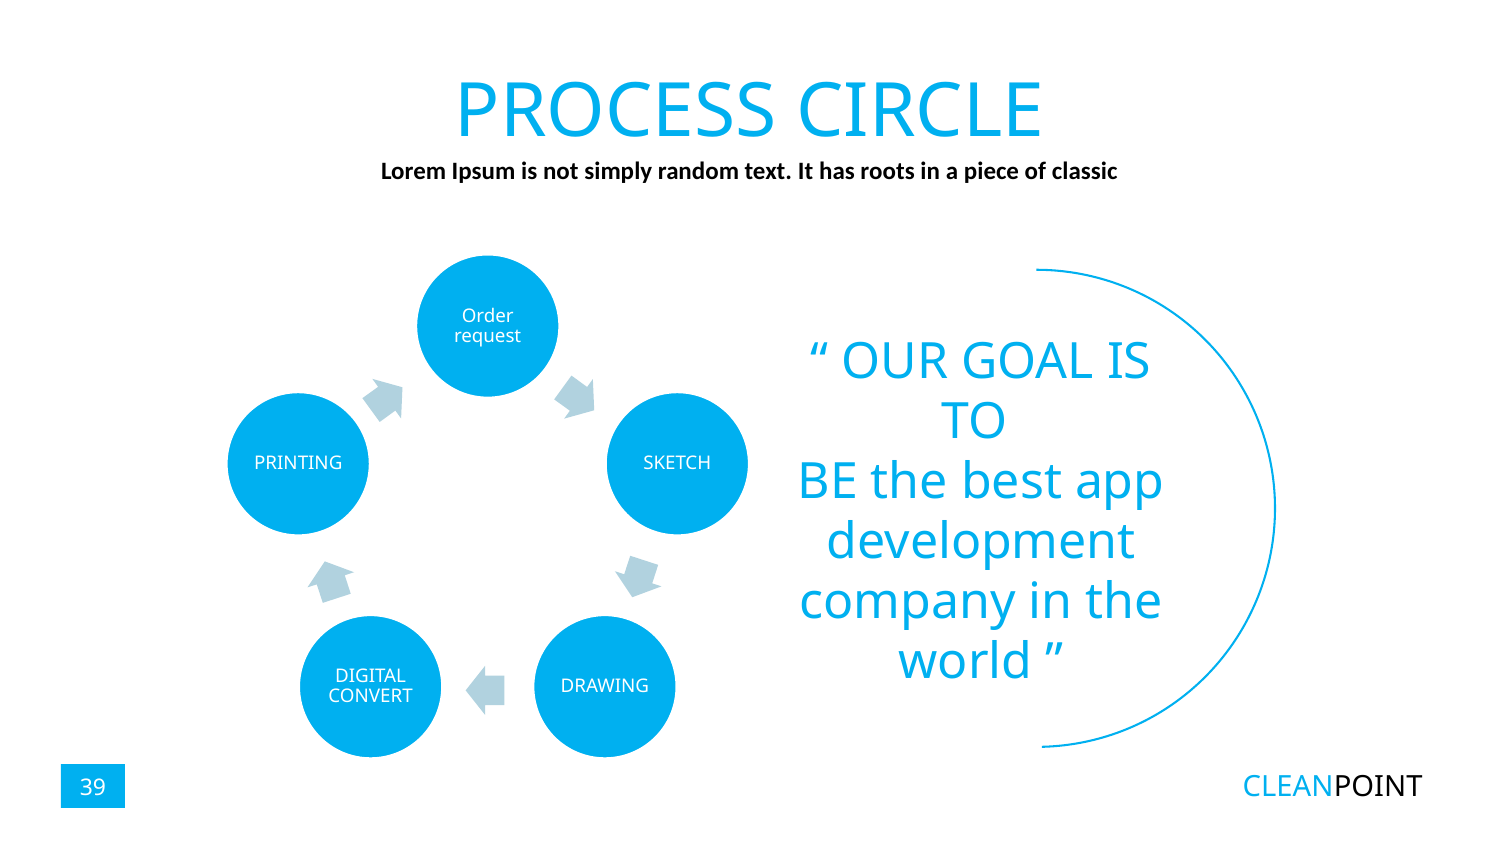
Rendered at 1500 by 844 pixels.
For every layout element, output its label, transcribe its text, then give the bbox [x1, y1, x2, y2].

text_box Lorem Ipsum is not simply random text. It has roots in a piece of classic [149, 146, 1350, 192]
text_box 39 [59, 762, 127, 810]
text_box [362, 378, 403, 422]
text_box SKETCH [602, 389, 753, 539]
text_box DIGITAL CONVERT [295, 611, 446, 762]
text_box [1188, 323, 1276, 694]
text_box DRAWING [530, 611, 680, 762]
text_box [614, 555, 662, 598]
text_box Order request [413, 251, 563, 401]
title PROCESS CIRCLE [300, 96, 1200, 146]
text_box [307, 561, 355, 603]
text_box [1040, 696, 1185, 748]
text_box [465, 665, 505, 715]
text_box CLEANPOINT [149, 746, 1438, 810]
text_box [1036, 268, 1185, 320]
text_box “ OUR GOAL IS TO BE the best app development company in the world ” [774, 320, 1188, 696]
text_box PRINTING [223, 389, 373, 539]
text_box [554, 375, 595, 419]
